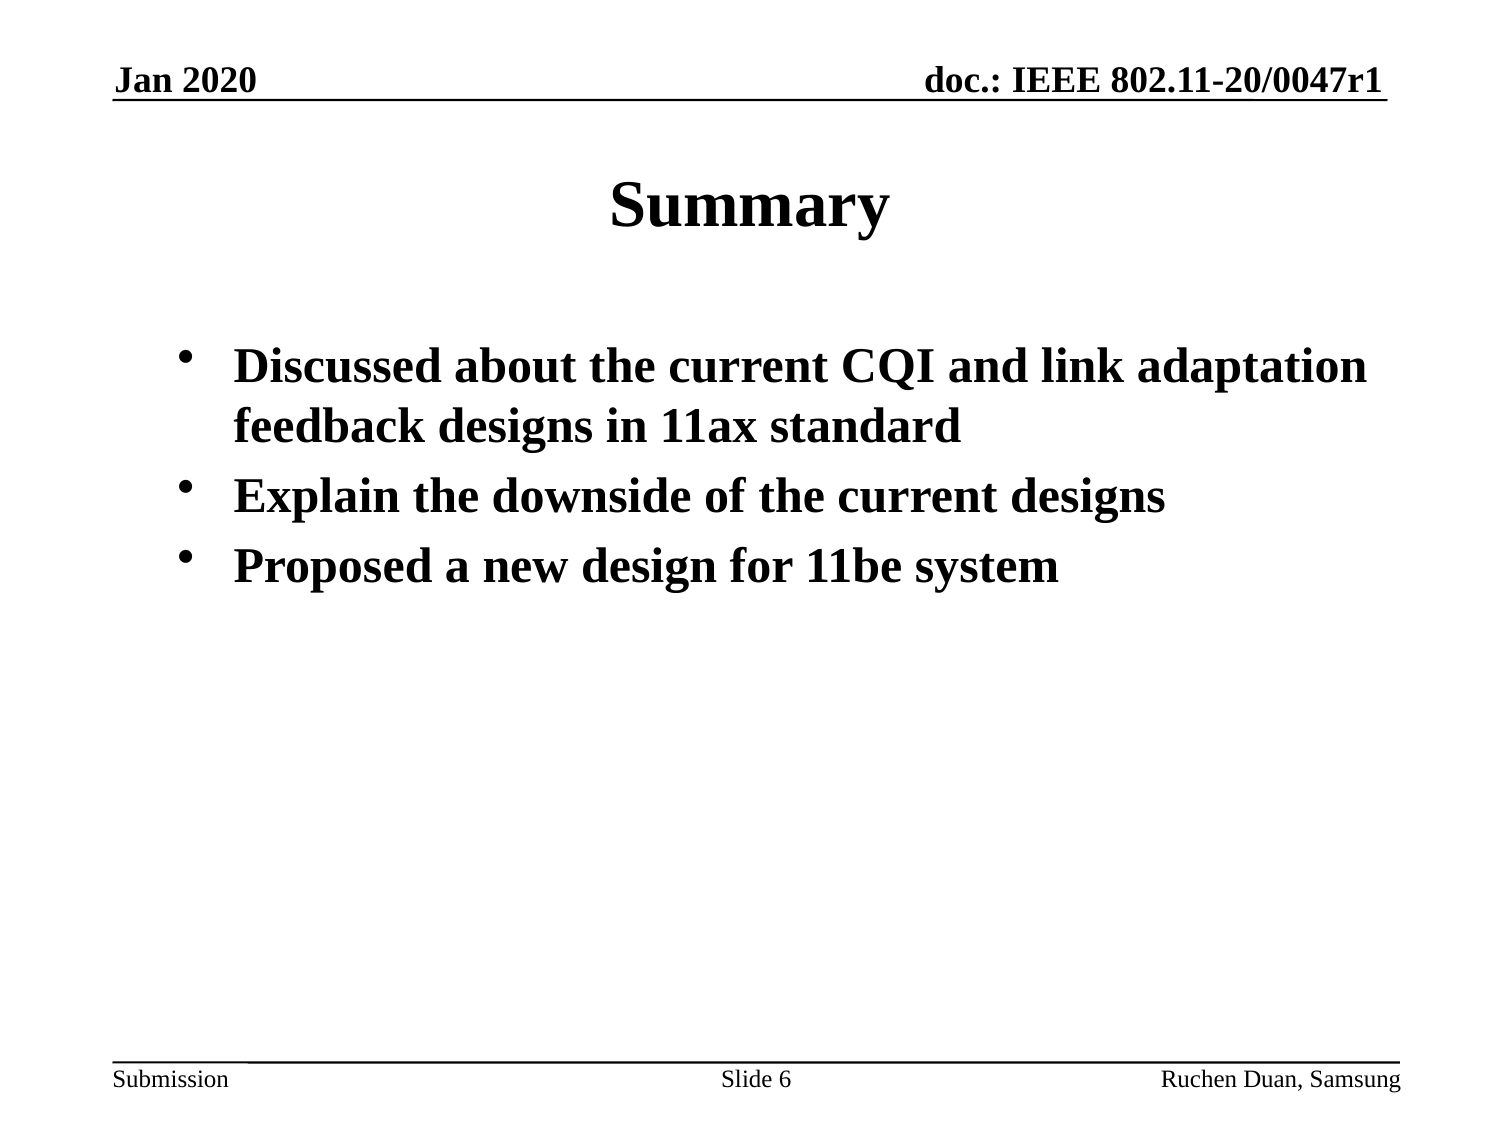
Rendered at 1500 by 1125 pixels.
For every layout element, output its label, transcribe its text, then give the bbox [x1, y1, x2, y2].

footer Ruchen Duan, Samsung [1157, 1061, 1402, 1093]
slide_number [114, 54, 259, 101]
title Summary [112, 112, 1388, 288]
list Discussed about the current CQI and link adaptation feedback designs in 11ax standard Explain the downside of the current designs Proposed a new design for 11be system [161, 324, 1438, 1001]
slide_number Slide 6 [712, 1061, 800, 1093]
